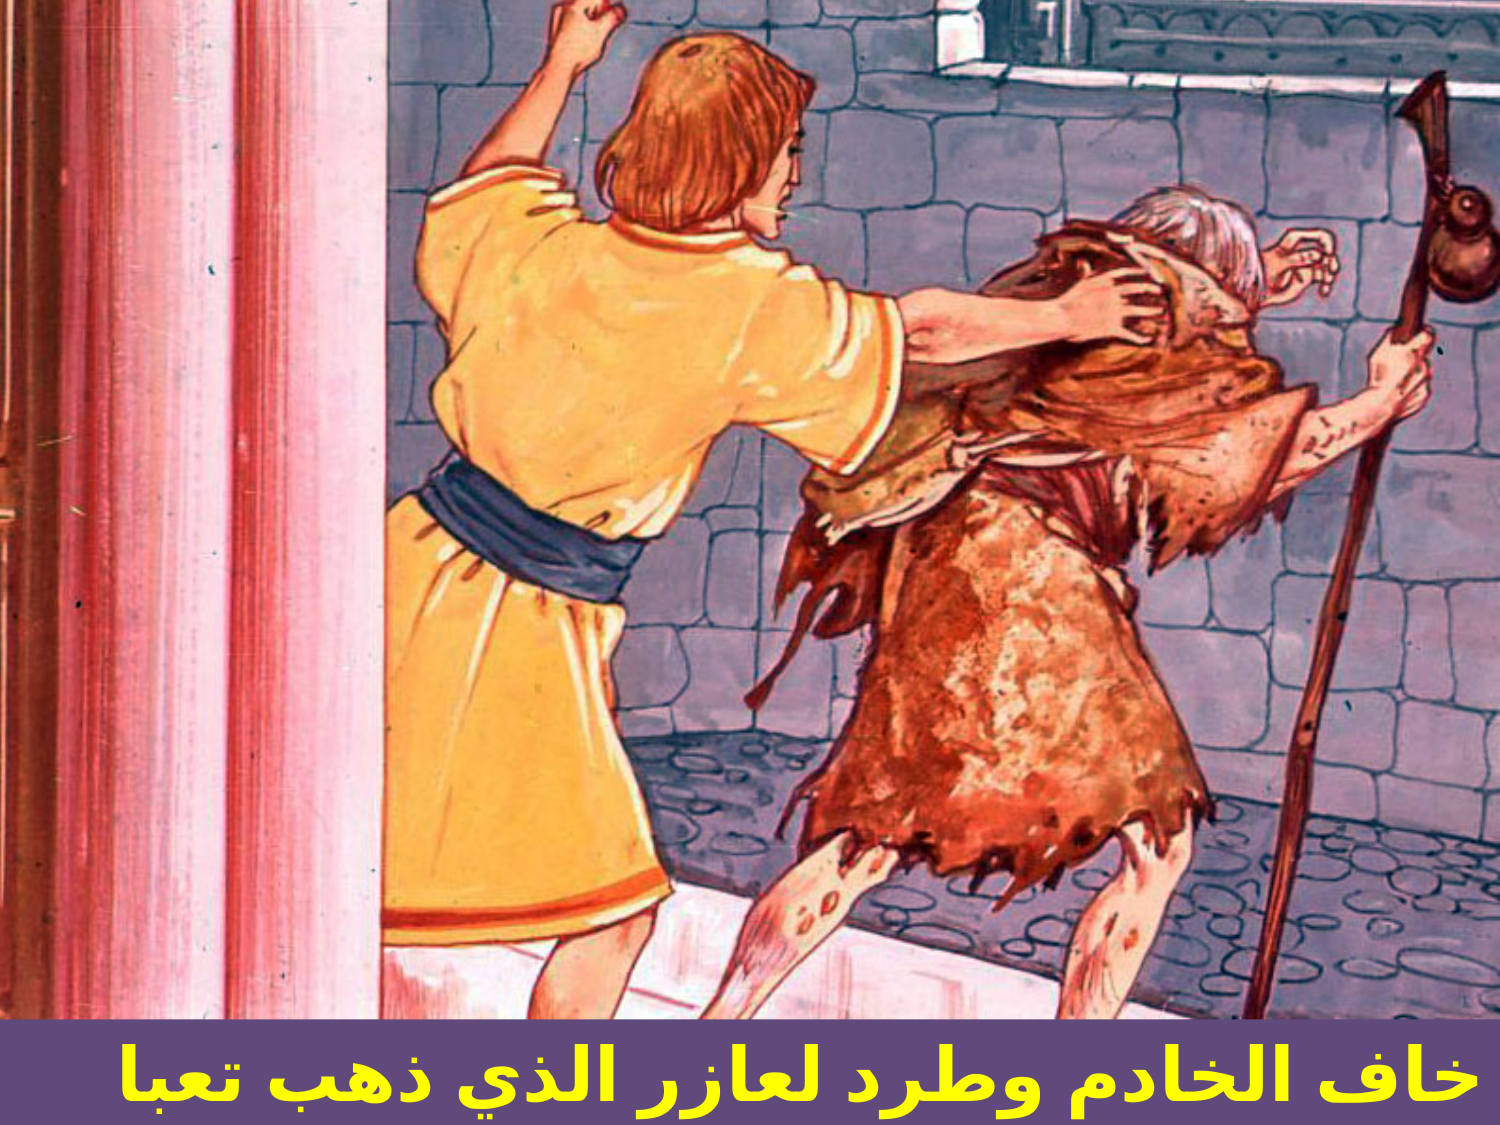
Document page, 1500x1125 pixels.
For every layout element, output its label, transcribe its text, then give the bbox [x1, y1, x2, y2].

picture [0, 0, 1500, 1020]
text_box خاف الخادم وطرد لعازر الذي ذهب تعبا وجائعا وقلبه حزينا [0, 1026, 1500, 1125]
